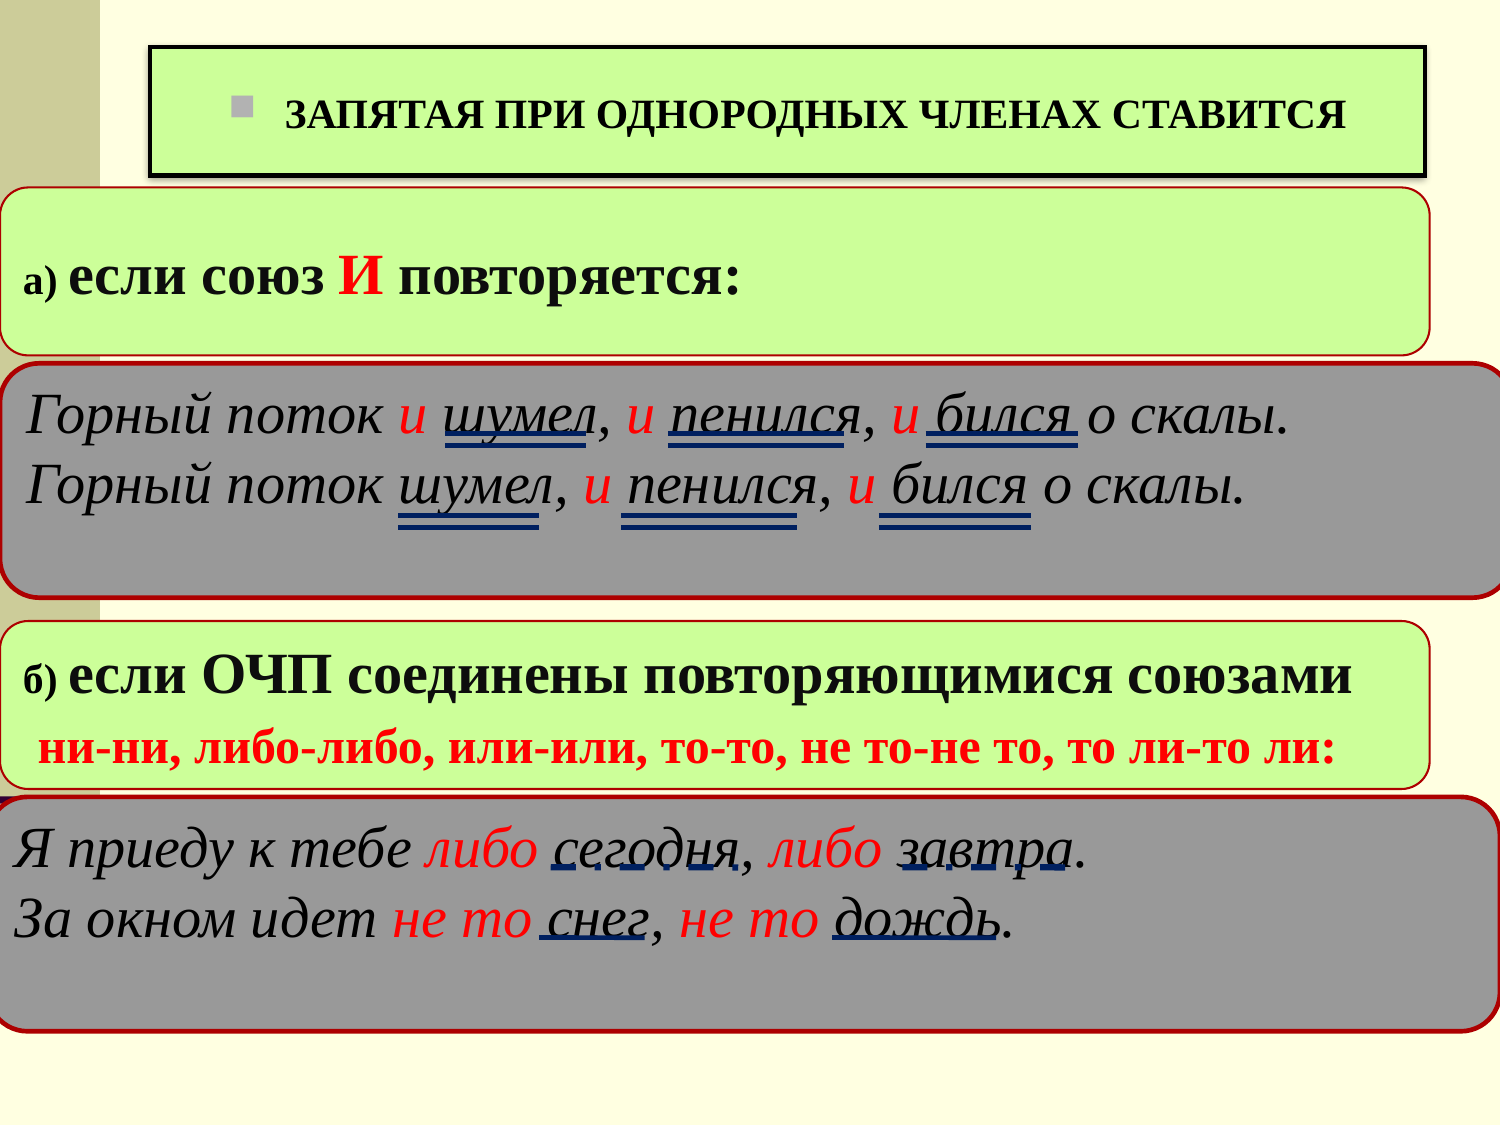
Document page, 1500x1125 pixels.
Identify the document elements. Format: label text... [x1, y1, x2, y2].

text_box Горный поток и шумел, и пенился, и бился о скалы. Горный поток шумел, и пенился, и бился о скалы. [0, 361, 1500, 600]
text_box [925, 433, 1079, 446]
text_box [878, 515, 1032, 528]
text_box а) если союз И повторяется: [0, 187, 1430, 356]
text_box б) если ОЧП соединены повторяющимися союзами ни-ни, либо-либо, или-или, то-то, не то-не то, то ли-то ли: [0, 621, 1430, 789]
list ЗАПЯТАЯ ПРИ ОДНОРОДНЫХ ЧЛЕНАХ СТАВИТСЯ [149, 46, 1426, 177]
text_box Я приеду к тебе либо сегодня, либо завтра. За окном идет не то снег, не то дождь. [0, 794, 1500, 1034]
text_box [398, 515, 540, 528]
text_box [445, 433, 587, 446]
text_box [667, 433, 844, 446]
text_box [620, 515, 798, 528]
